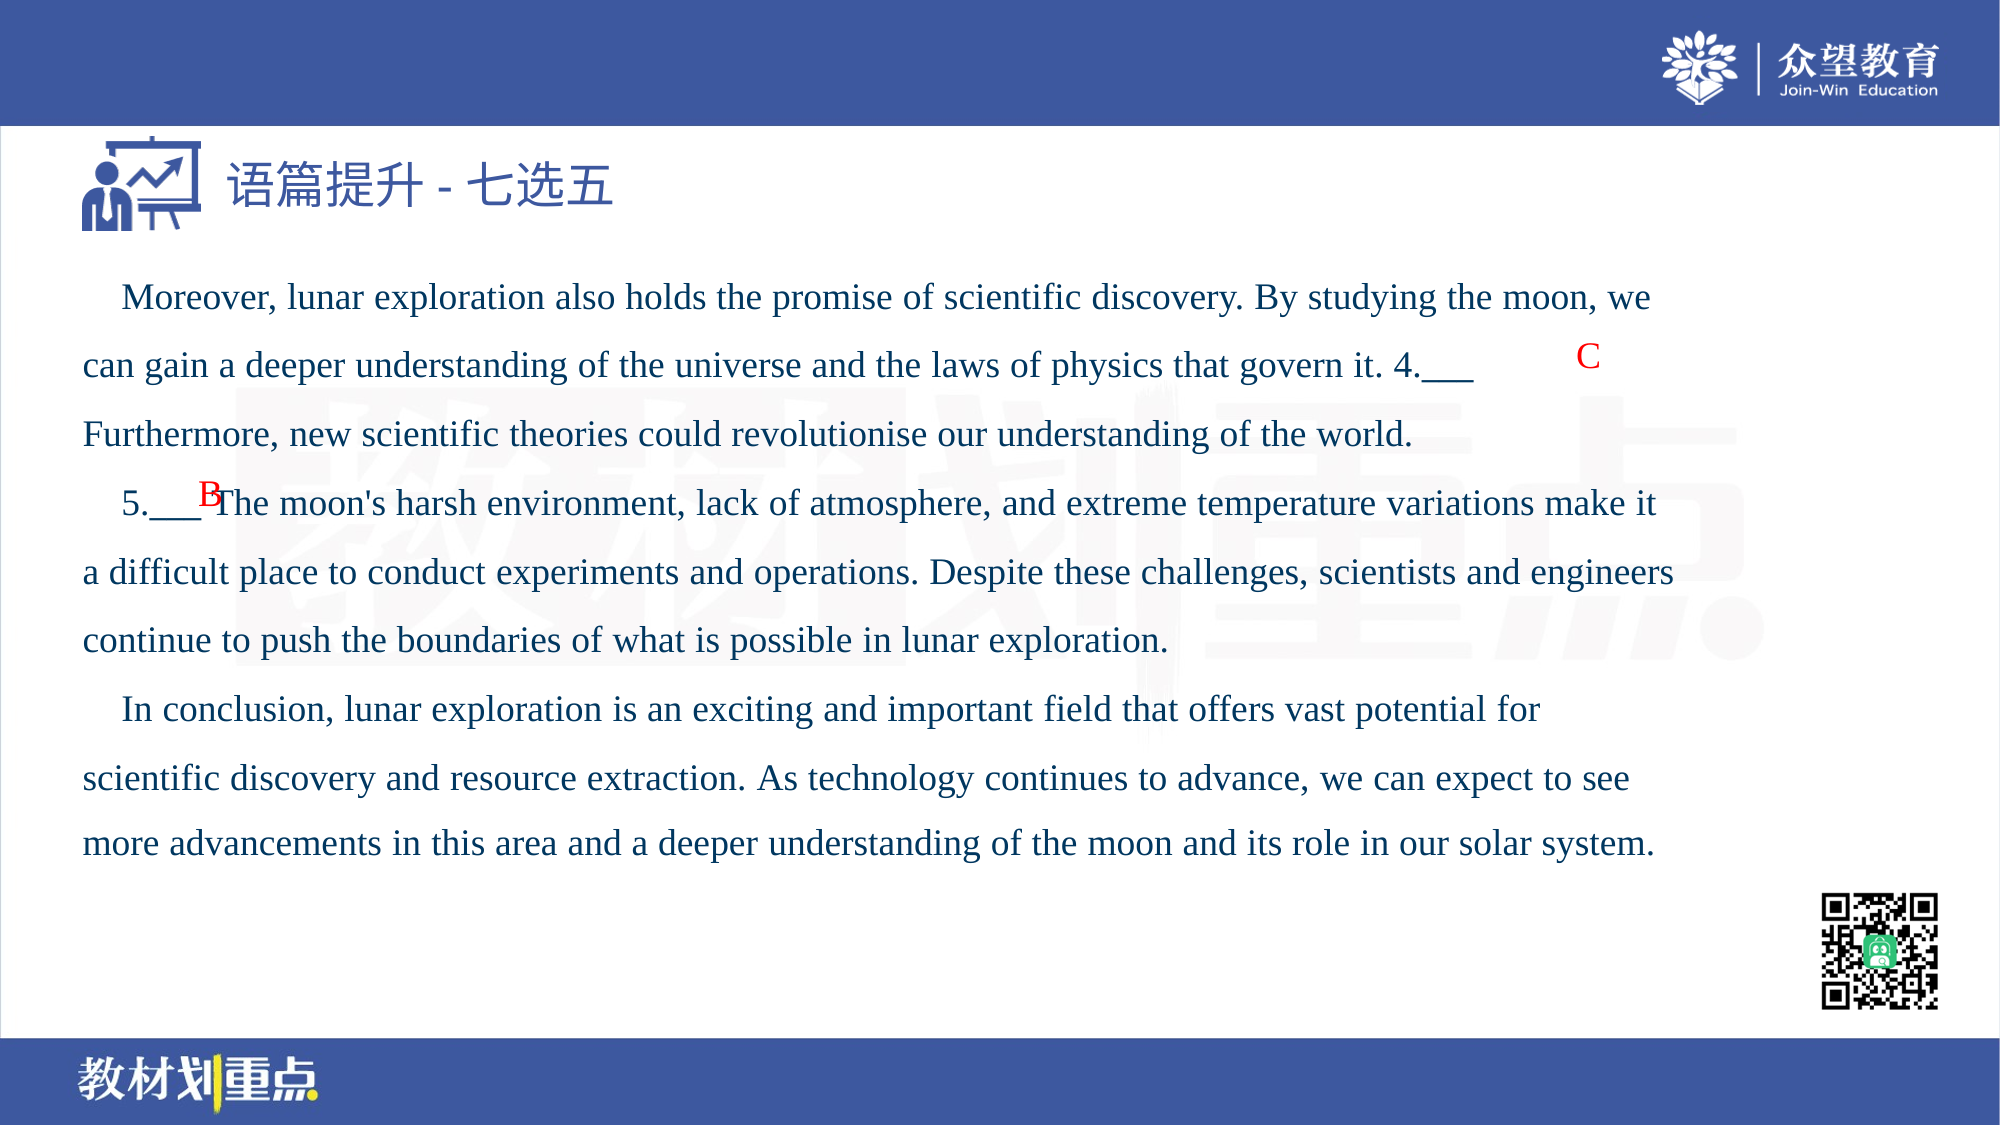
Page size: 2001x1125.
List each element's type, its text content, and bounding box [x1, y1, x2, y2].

picture [0, 0, 2000, 1125]
text_box Moreover, lunar exploration also holds the promise of scientific discovery. By studying the moon, we can gain a deeper understanding of the universe and the laws of physics that govern it. 4.___ Furthermore, new scientific theories could revolutionise our understanding of the world. 5.___ The moon's harsh environment, lack of atmosphere, and extreme temperature variations make it a difficult place to conduct experiments and operations. Despite these challenges, scientists and engineers continue to push the boundaries of what is possible in lunar exploration. In conclusion, lunar exploration is an exciting and important field that offers vast potential for scientific discovery and resource extraction. As technology continues to advance, we can expect to see more advancements in this area and a deeper understanding of the moon and its role in our solar system. [82, 248, 1817, 856]
text_box B [184, 449, 237, 508]
text_box C [1562, 311, 1615, 370]
